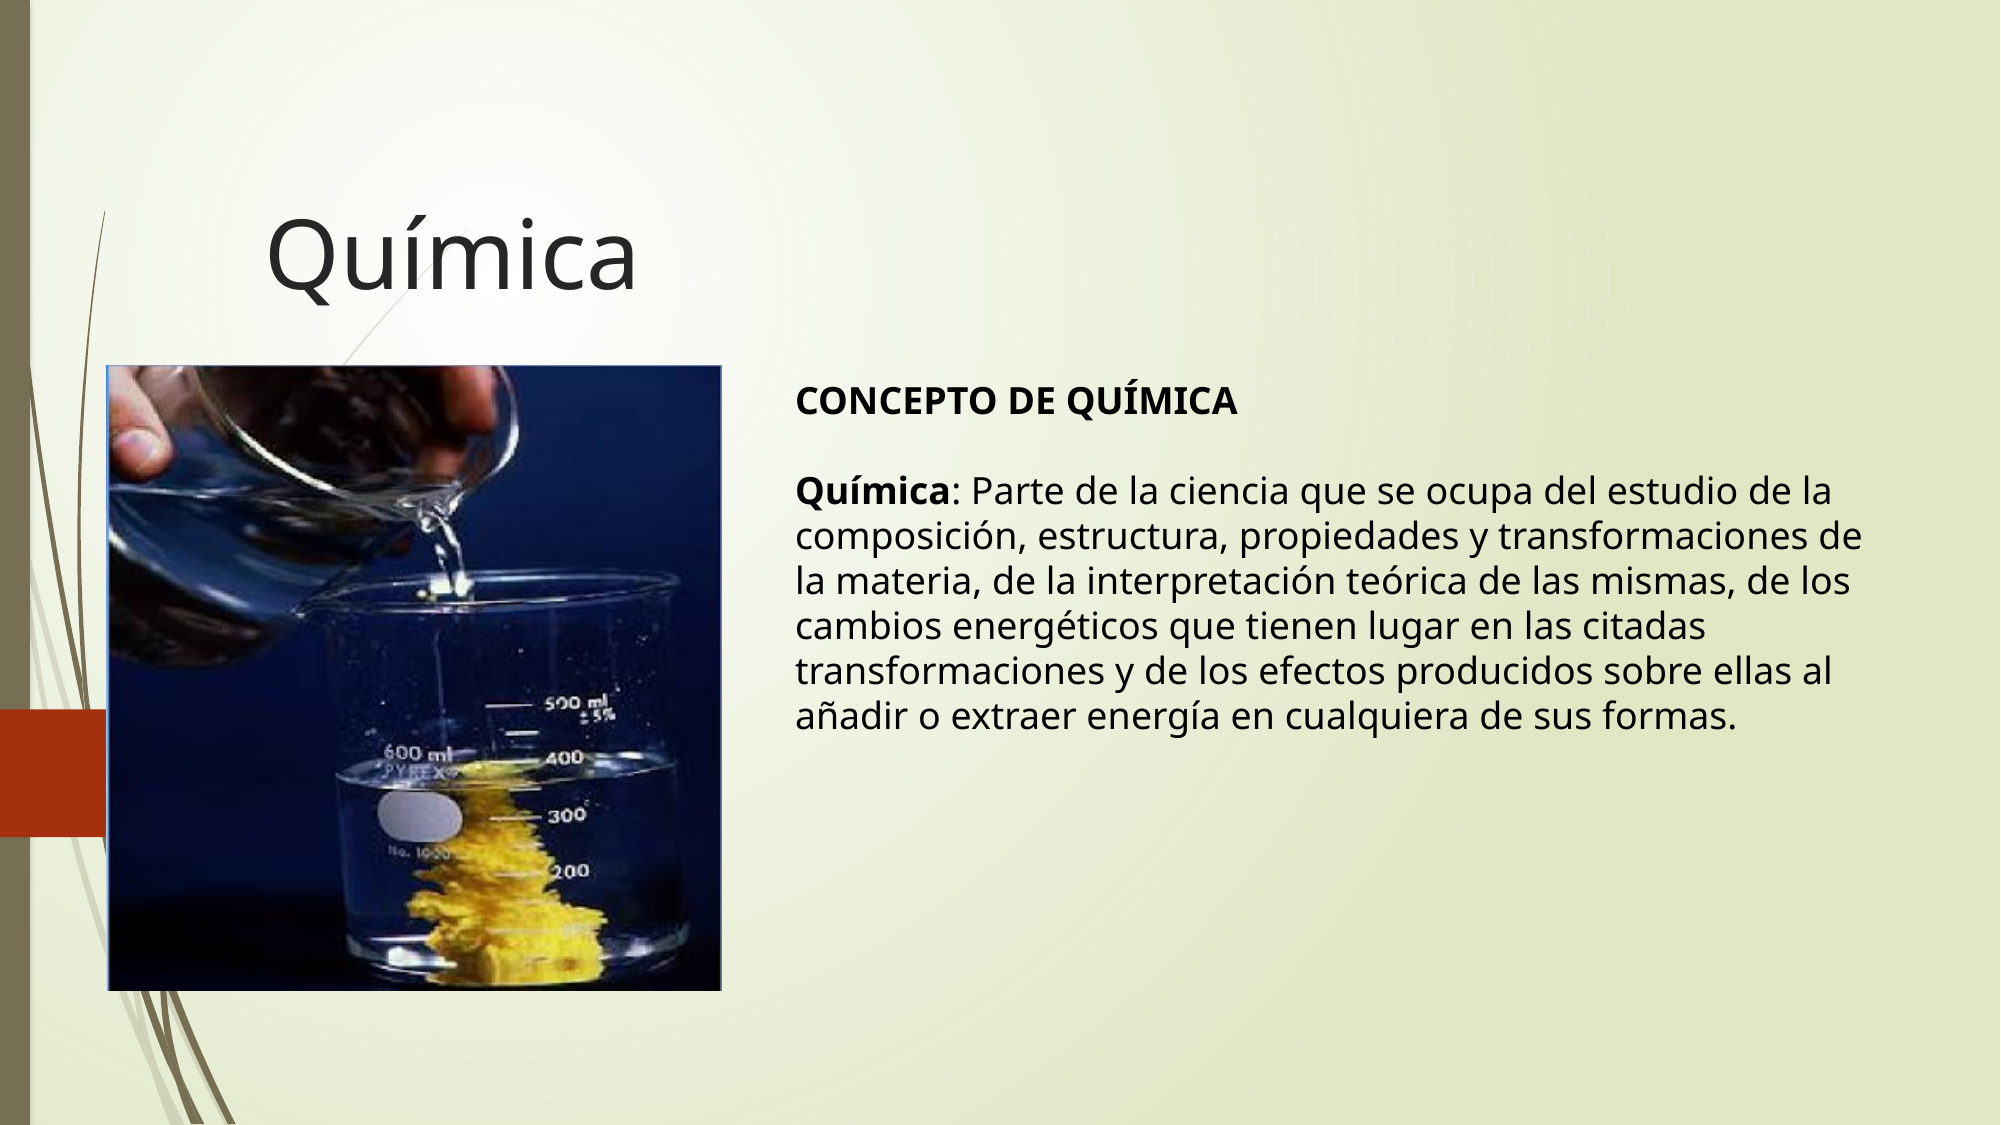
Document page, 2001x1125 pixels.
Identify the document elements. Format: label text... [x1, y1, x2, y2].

picture [106, 364, 723, 991]
title Química [249, 184, 1750, 317]
subtitle CONCEPTO DE QUÍMICA Química: Parte de la ciencia que se ocupa del estudio de la composición, estructura, propiedades y transformaciones de la materia, de la interpretación teórica de las mismas, de los cambios energéticos que tienen lugar en las citadas transformaciones y de los efectos producidos sobre ellas al añadir o extraer energía en cualquiera de sus formas. [780, 324, 1888, 1031]
